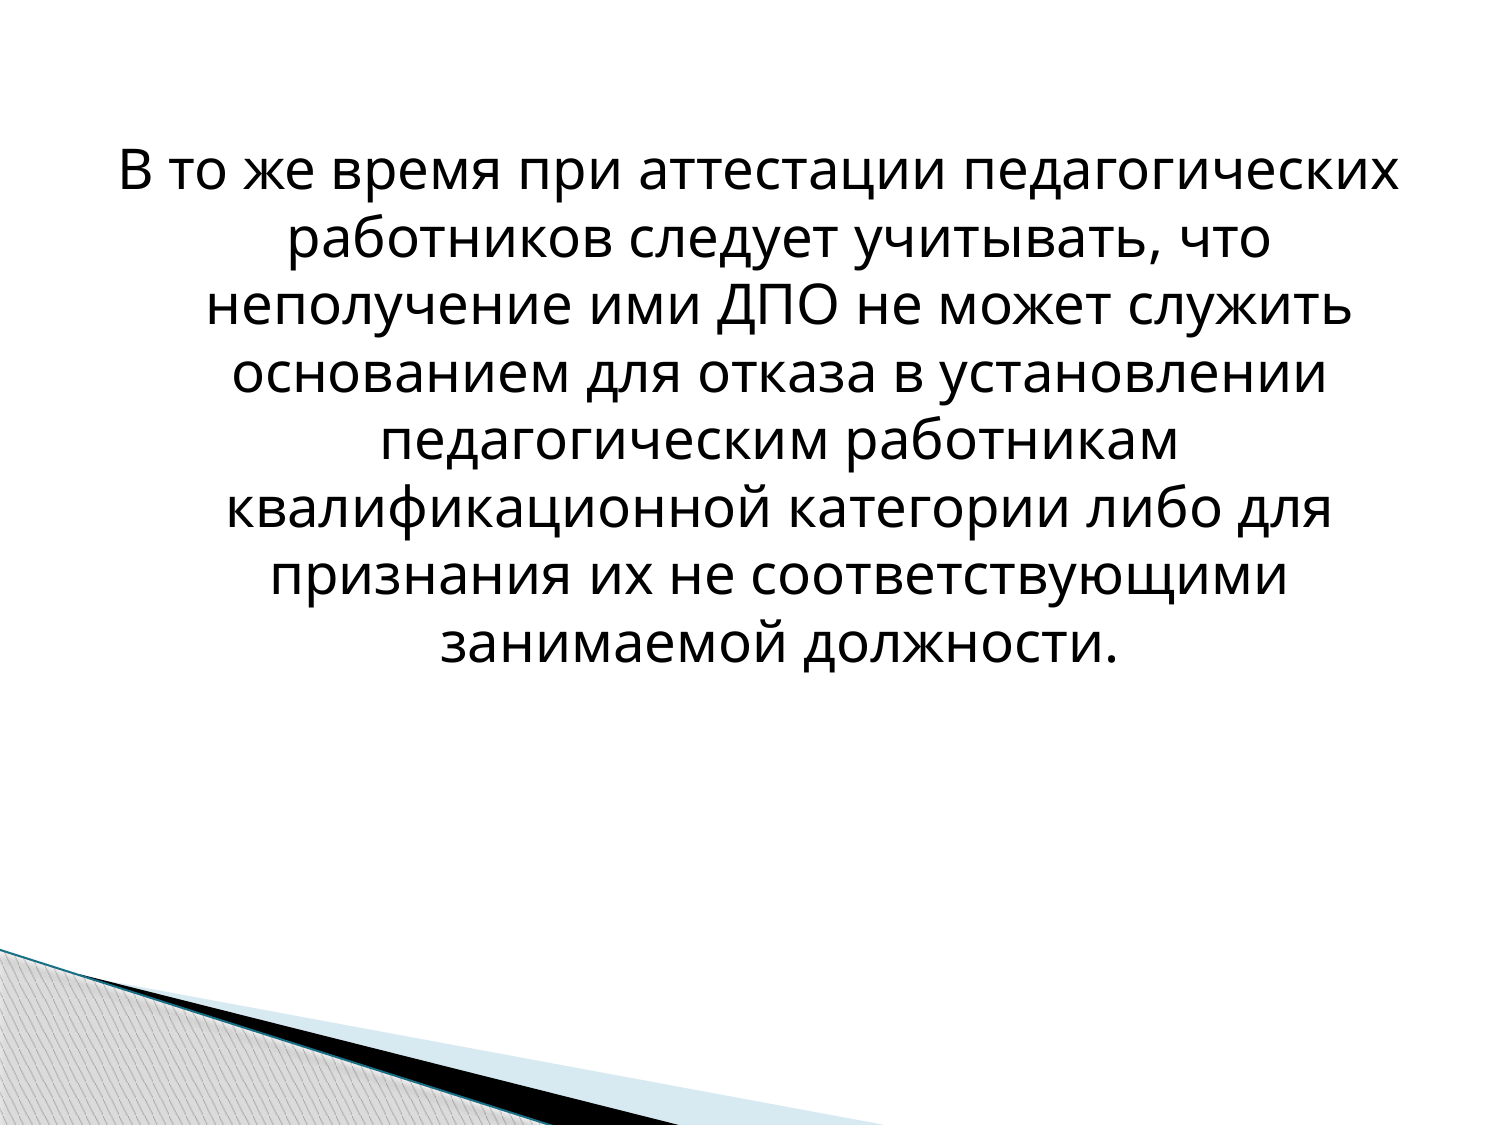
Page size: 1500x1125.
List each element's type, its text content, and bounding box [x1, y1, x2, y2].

list В то же время при аттестации педагогических работников следует учитывать, что неполучение ими ДПО не может служить основанием для отказа в установлении педагогическим работникам квалификационной категории либо для признания их не соответствующими занимаемой должности. [75, 50, 1425, 1005]
